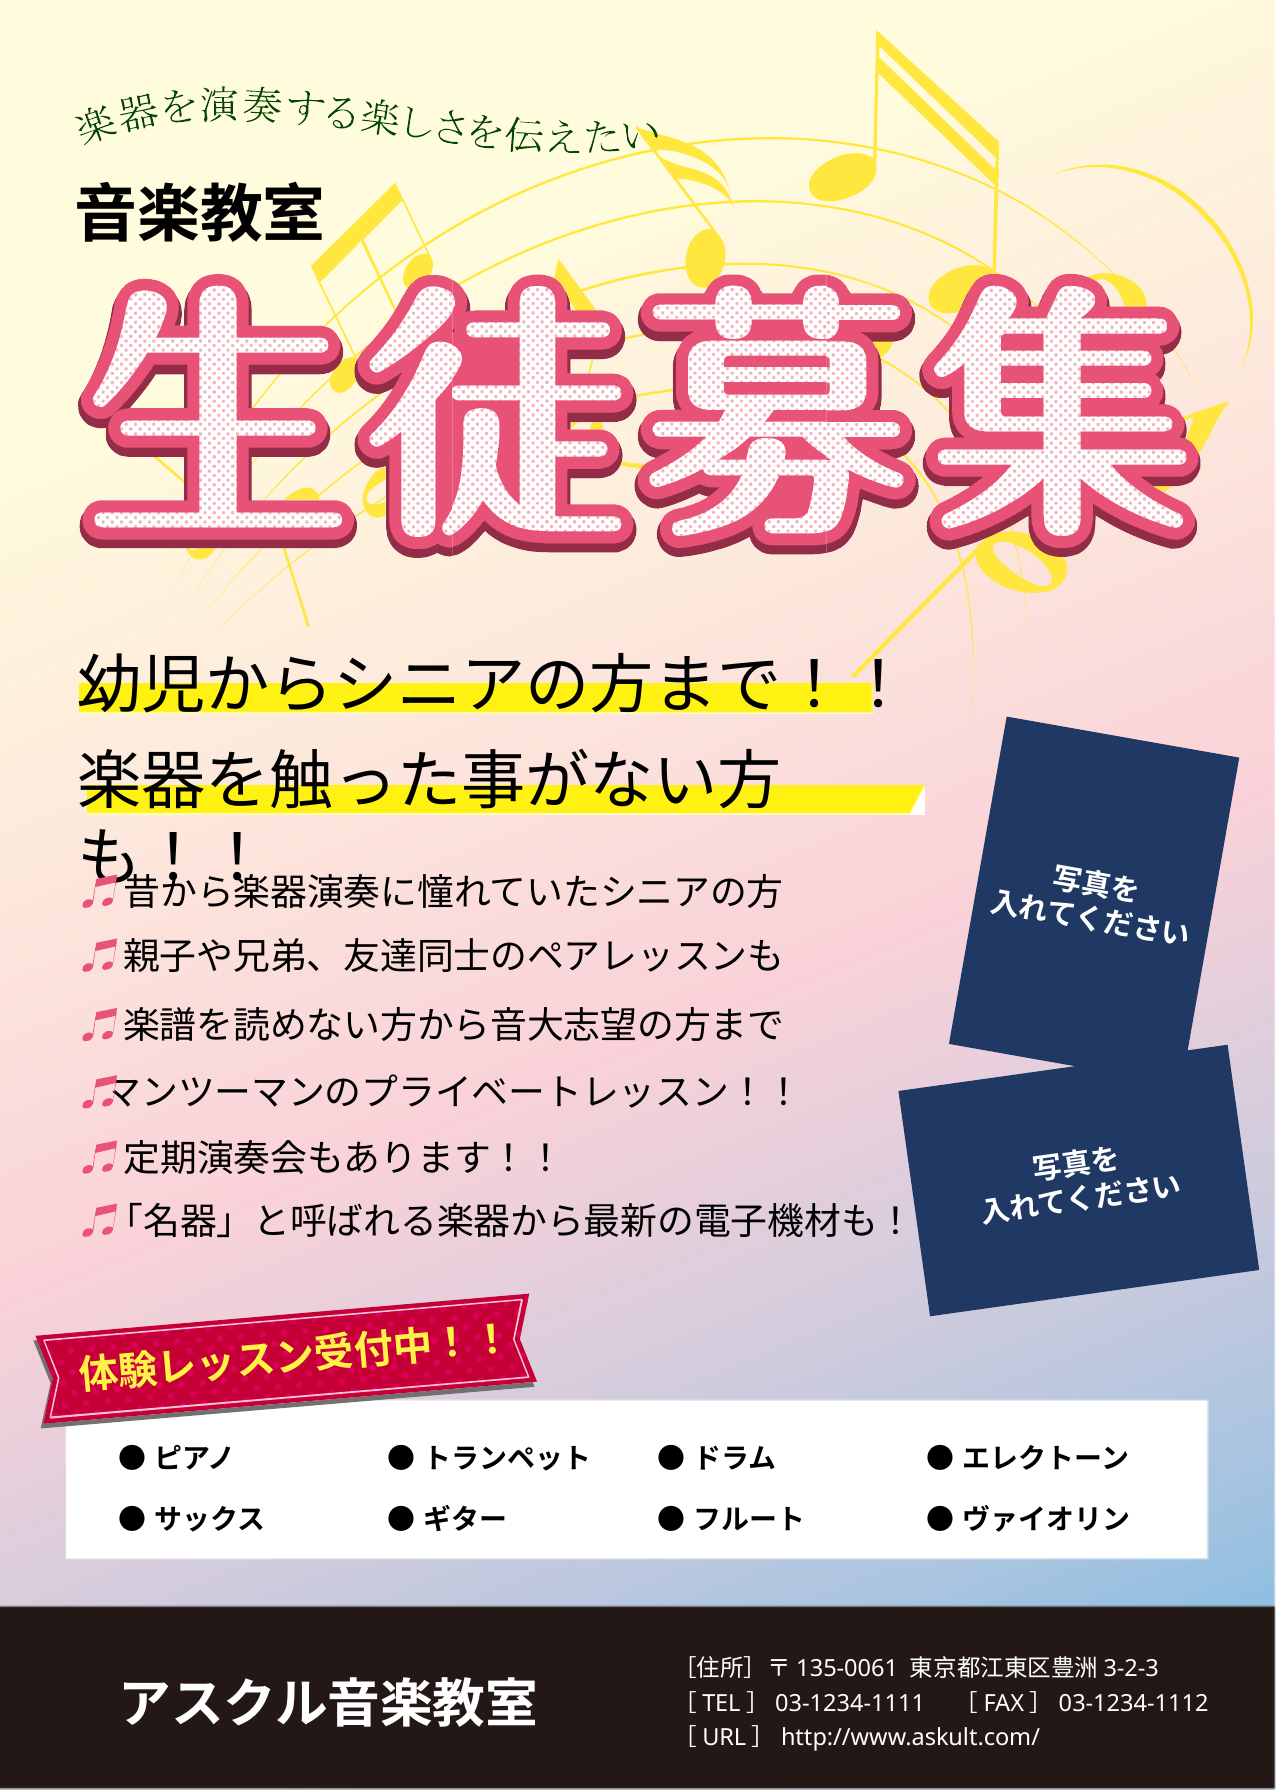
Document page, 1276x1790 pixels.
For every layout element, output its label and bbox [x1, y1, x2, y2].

text_box [32, 1293, 538, 1429]
picture [0, 0, 1276, 1790]
text_box [81, 1189, 941, 1250]
text_box [81, 1061, 791, 1122]
text_box [81, 1126, 571, 1187]
text_box [81, 994, 791, 1055]
text_box [81, 860, 791, 921]
text_box [81, 924, 791, 985]
